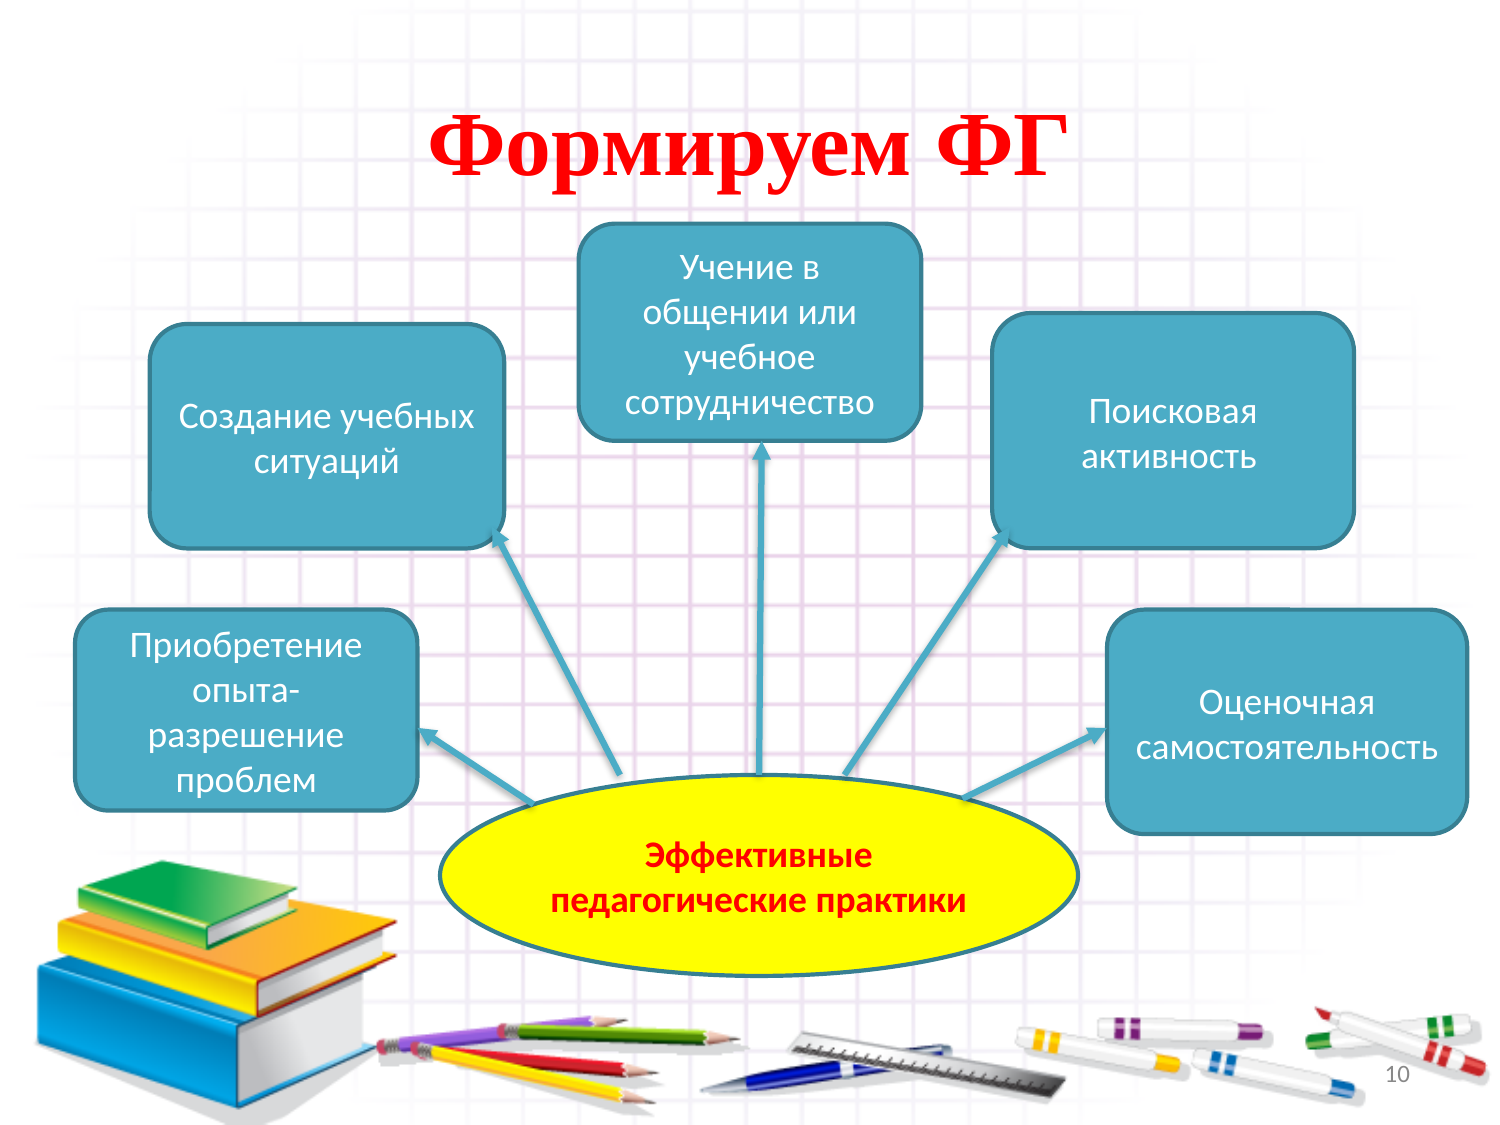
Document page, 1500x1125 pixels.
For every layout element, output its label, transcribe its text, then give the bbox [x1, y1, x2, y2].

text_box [758, 440, 762, 776]
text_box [962, 727, 1108, 799]
text_box Учение в общении или учебное сотрудничество [576, 221, 924, 443]
picture [0, 0, 1500, 1125]
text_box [844, 526, 1011, 776]
title Формируем ФГ [75, 45, 1425, 233]
text_box Эффективные педагогические практики [437, 772, 1081, 979]
text_box Приобретение опыта-разрешение проблем [72, 607, 420, 813]
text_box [417, 727, 534, 805]
slide_number 10 [1074, 1042, 1425, 1103]
text_box Оценочная самостоятельность [1104, 607, 1470, 837]
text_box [491, 526, 621, 776]
text_box Создание учебных ситуаций [147, 321, 507, 551]
text_box Поисковая активность [990, 310, 1357, 551]
